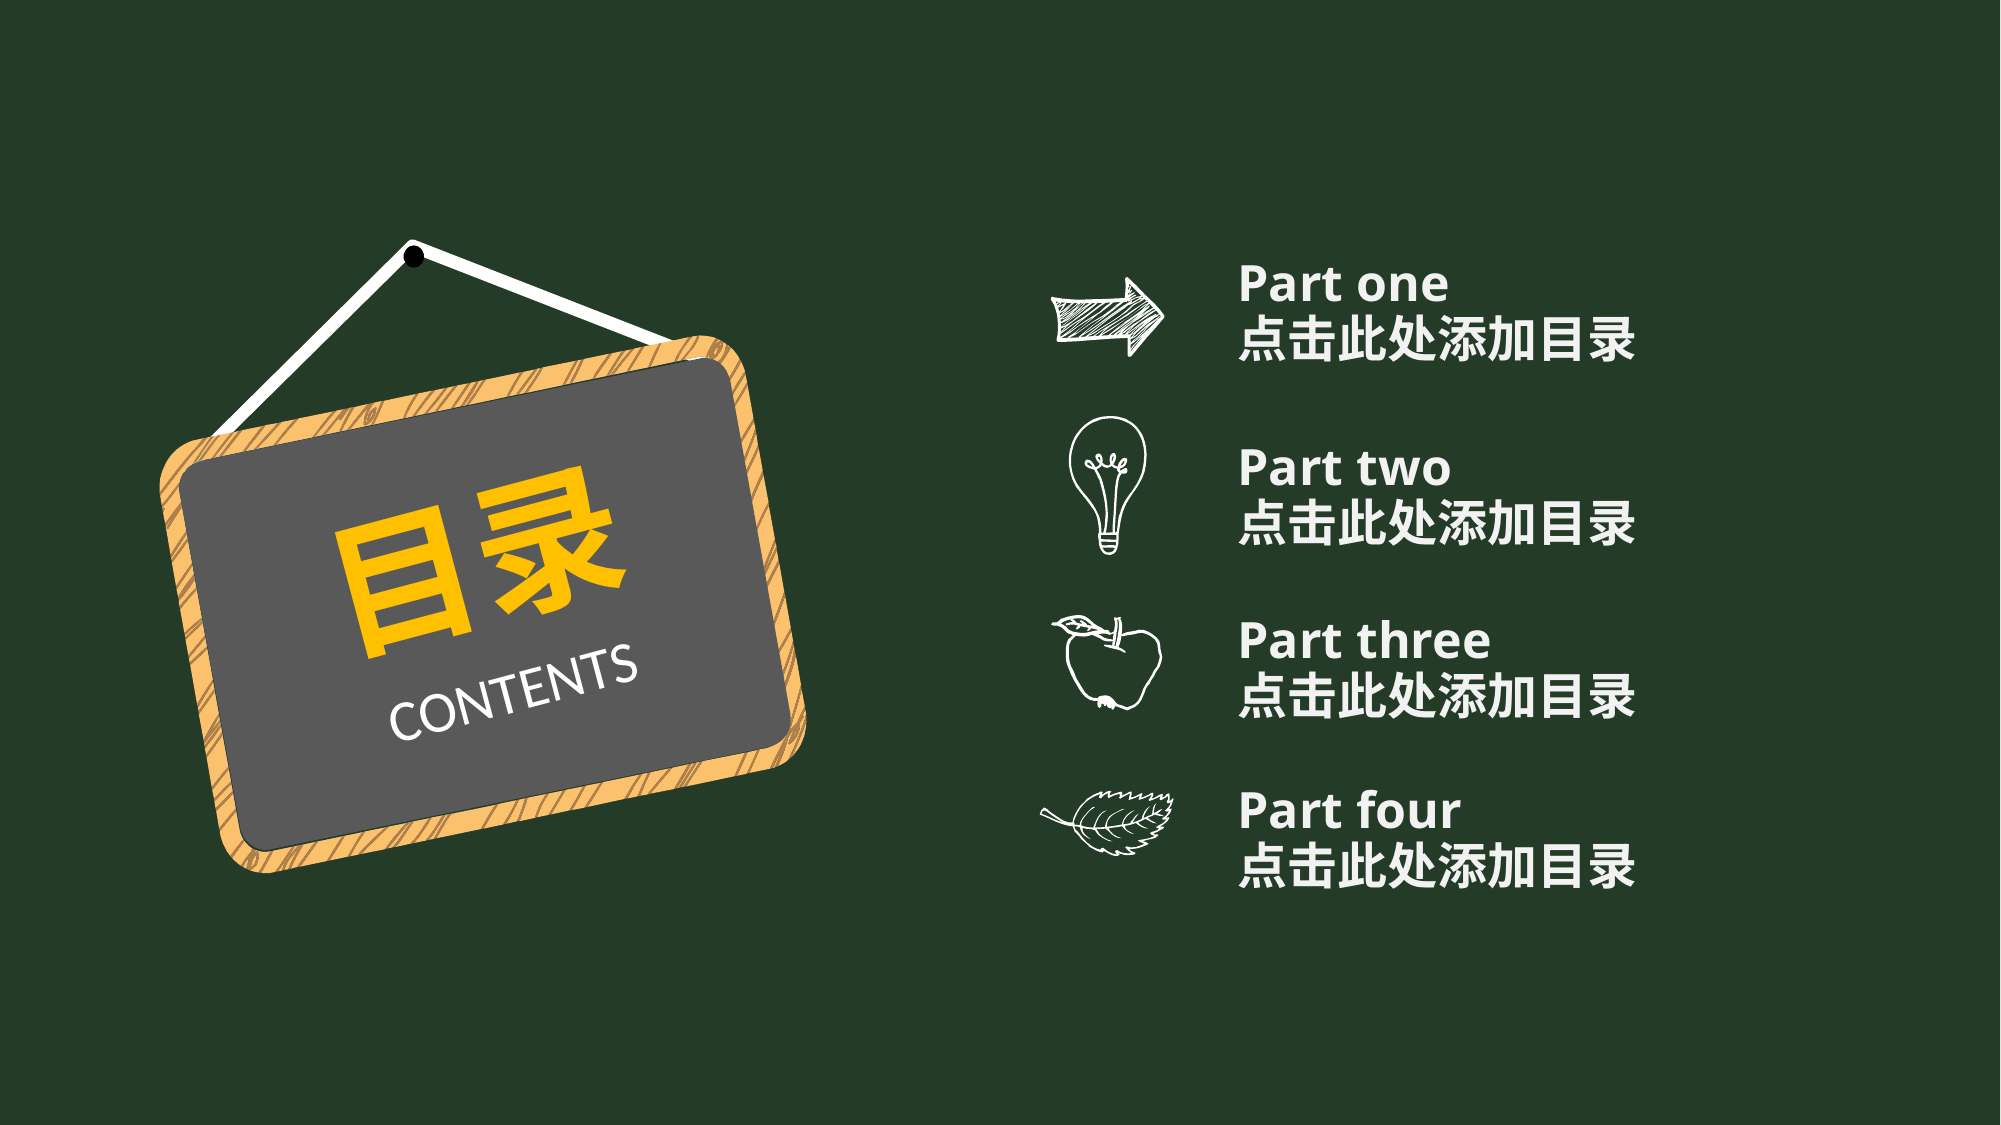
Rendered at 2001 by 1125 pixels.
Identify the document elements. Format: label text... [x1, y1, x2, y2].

text_box [203, 713, 221, 744]
text_box [742, 421, 756, 455]
text_box [630, 343, 658, 371]
text_box [163, 488, 180, 523]
text_box [766, 551, 779, 580]
text_box [538, 790, 562, 818]
text_box [450, 382, 471, 409]
text_box [259, 419, 294, 448]
text_box [230, 839, 245, 858]
text_box [278, 411, 332, 444]
text_box [562, 360, 579, 386]
text_box [507, 798, 524, 824]
text_box [584, 782, 604, 808]
text_box [312, 410, 337, 437]
text_box [165, 509, 186, 554]
text_box [410, 817, 432, 844]
text_box Part four [1222, 771, 1517, 847]
text_box [626, 346, 645, 372]
text_box [735, 382, 748, 406]
text_box [596, 351, 621, 379]
text_box [466, 379, 486, 406]
text_box [516, 797, 528, 822]
text_box [722, 347, 740, 376]
text_box [506, 371, 524, 397]
text_box [769, 684, 806, 769]
text_box [165, 501, 182, 530]
text_box [291, 842, 314, 869]
text_box [460, 381, 479, 407]
text_box Part two [1222, 428, 1517, 503]
text_box [747, 445, 759, 473]
text_box [161, 482, 179, 508]
text_box [212, 771, 231, 799]
text_box [206, 731, 223, 758]
text_box [641, 768, 668, 796]
text_box [384, 822, 410, 850]
text_box [352, 413, 365, 429]
text_box [274, 846, 296, 873]
text_box [764, 538, 777, 574]
text_box Part one [1222, 244, 1517, 319]
text_box [188, 635, 205, 659]
text_box [746, 434, 758, 467]
text_box [159, 438, 202, 492]
text_box CONTENTS [363, 610, 661, 767]
text_box [534, 793, 549, 818]
text_box [628, 773, 647, 799]
text_box [738, 750, 756, 776]
picture [0, 0, 2001, 1125]
text_box [733, 371, 746, 395]
text_box [1051, 615, 1163, 711]
text_box [205, 728, 222, 755]
text_box [247, 423, 276, 451]
text_box [424, 387, 448, 414]
text_box [685, 335, 716, 360]
text_box [673, 336, 693, 362]
text_box [767, 560, 780, 587]
text_box [193, 436, 214, 463]
text_box [198, 689, 215, 715]
text_box [637, 772, 651, 797]
text_box [573, 353, 608, 383]
text_box [785, 648, 796, 687]
text_box [589, 774, 639, 807]
text_box [705, 338, 724, 359]
text_box [211, 239, 672, 436]
text_box [219, 808, 237, 832]
text_box [730, 359, 742, 380]
text_box [327, 412, 348, 434]
text_box [184, 617, 202, 636]
text_box [624, 774, 643, 799]
text_box [254, 422, 282, 449]
text_box [214, 785, 233, 807]
text_box [651, 764, 687, 794]
text_box [180, 591, 201, 632]
text_box [1050, 277, 1165, 357]
text_box [176, 567, 194, 597]
text_box [569, 359, 584, 384]
text_box [159, 437, 208, 497]
text_box [251, 850, 270, 873]
text_box [786, 655, 801, 716]
text_box [402, 393, 419, 419]
text_box [783, 640, 794, 675]
text_box [301, 836, 341, 867]
text_box [480, 803, 499, 830]
text_box [1068, 416, 1147, 555]
text_box [741, 418, 754, 442]
text_box [775, 597, 791, 646]
text_box [171, 538, 188, 563]
text_box [455, 381, 475, 408]
text_box [736, 387, 754, 437]
text_box [170, 531, 187, 559]
text_box [296, 841, 319, 868]
text_box [242, 425, 266, 452]
text_box [687, 753, 744, 787]
text_box [338, 407, 355, 432]
text_box [683, 761, 703, 787]
text_box 目录 [290, 419, 660, 694]
text_box [347, 831, 366, 857]
text_box [397, 818, 428, 847]
text_box [648, 342, 662, 368]
text_box [680, 335, 700, 361]
text_box [677, 335, 697, 362]
text_box [552, 786, 582, 815]
text_box [415, 815, 442, 843]
text_box [214, 781, 232, 802]
text_box [416, 388, 443, 416]
text_box 点击此处添加目录 [1222, 484, 1672, 559]
text_box [185, 620, 203, 640]
text_box [330, 832, 361, 861]
text_box [748, 449, 763, 495]
text_box [439, 383, 467, 411]
text_box [403, 245, 424, 268]
text_box [715, 342, 727, 360]
text_box [429, 386, 453, 413]
text_box [357, 826, 389, 855]
text_box [216, 794, 236, 828]
text_box [509, 369, 534, 397]
text_box [211, 766, 229, 791]
text_box [258, 850, 274, 873]
text_box [425, 814, 446, 841]
text_box [734, 376, 748, 401]
text_box [788, 713, 807, 760]
text_box [673, 763, 692, 790]
text_box [322, 407, 350, 435]
text_box [792, 691, 805, 726]
text_box [758, 506, 775, 563]
text_box [178, 574, 195, 601]
text_box [273, 418, 299, 445]
text_box [317, 409, 342, 436]
text_box [484, 800, 515, 829]
text_box [606, 350, 626, 376]
text_box [610, 348, 635, 376]
text_box [647, 767, 673, 795]
text_box [614, 347, 640, 375]
text_box [203, 432, 230, 460]
text_box [750, 741, 783, 773]
text_box [371, 401, 381, 409]
text_box [179, 587, 197, 610]
text_box [178, 582, 196, 605]
text_box [188, 639, 207, 662]
text_box [520, 794, 545, 822]
text_box [160, 436, 210, 504]
text_box [731, 362, 746, 390]
text_box [651, 337, 688, 367]
text_box [223, 426, 261, 456]
text_box [678, 762, 697, 788]
text_box [434, 385, 458, 412]
text_box [351, 827, 384, 857]
text_box [185, 625, 205, 654]
text_box [219, 812, 243, 856]
text_box [753, 477, 769, 523]
text_box [211, 432, 235, 458]
text_box [189, 646, 207, 666]
text_box [592, 353, 612, 379]
text_box [515, 368, 538, 395]
text_box [528, 360, 575, 393]
text_box [779, 738, 797, 766]
text_box [779, 627, 792, 652]
text_box [1039, 790, 1174, 857]
text_box [744, 428, 757, 462]
text_box [757, 502, 769, 529]
text_box [793, 723, 807, 756]
text_box 点击此处添加目录 [1222, 827, 1672, 903]
text_box [734, 752, 748, 777]
text_box [215, 790, 233, 812]
text_box [343, 404, 367, 431]
text_box [572, 782, 600, 811]
text_box [261, 846, 292, 874]
text_box [197, 679, 213, 708]
text_box [375, 394, 415, 424]
text_box [198, 434, 221, 461]
text_box [437, 805, 494, 839]
text_box [363, 823, 405, 854]
text_box [746, 749, 760, 774]
text_box [240, 848, 259, 871]
text_box Part three [1222, 600, 1580, 676]
text_box [281, 844, 304, 871]
text_box [206, 737, 228, 786]
text_box [768, 565, 785, 617]
text_box [218, 430, 243, 457]
text_box [190, 650, 213, 704]
text_box [774, 591, 786, 624]
text_box [346, 402, 377, 430]
text_box [470, 372, 519, 405]
text_box [179, 357, 791, 850]
text_box [752, 470, 764, 501]
text_box [198, 693, 219, 739]
text_box [370, 400, 385, 425]
text_box [780, 633, 794, 668]
text_box [503, 799, 519, 825]
text_box [524, 367, 544, 394]
text_box [232, 841, 252, 866]
text_box [412, 390, 436, 417]
text_box [569, 785, 586, 811]
text_box [326, 835, 346, 862]
text_box [176, 562, 192, 590]
text_box 点击此处添加目录 [1222, 656, 1672, 732]
text_box [392, 821, 414, 848]
text_box [204, 723, 222, 749]
text_box 点击此处添加目录 [1222, 299, 1672, 375]
text_box [433, 813, 452, 839]
text_box [717, 344, 731, 364]
text_box [171, 543, 192, 586]
text_box [548, 789, 566, 815]
text_box [406, 390, 431, 418]
